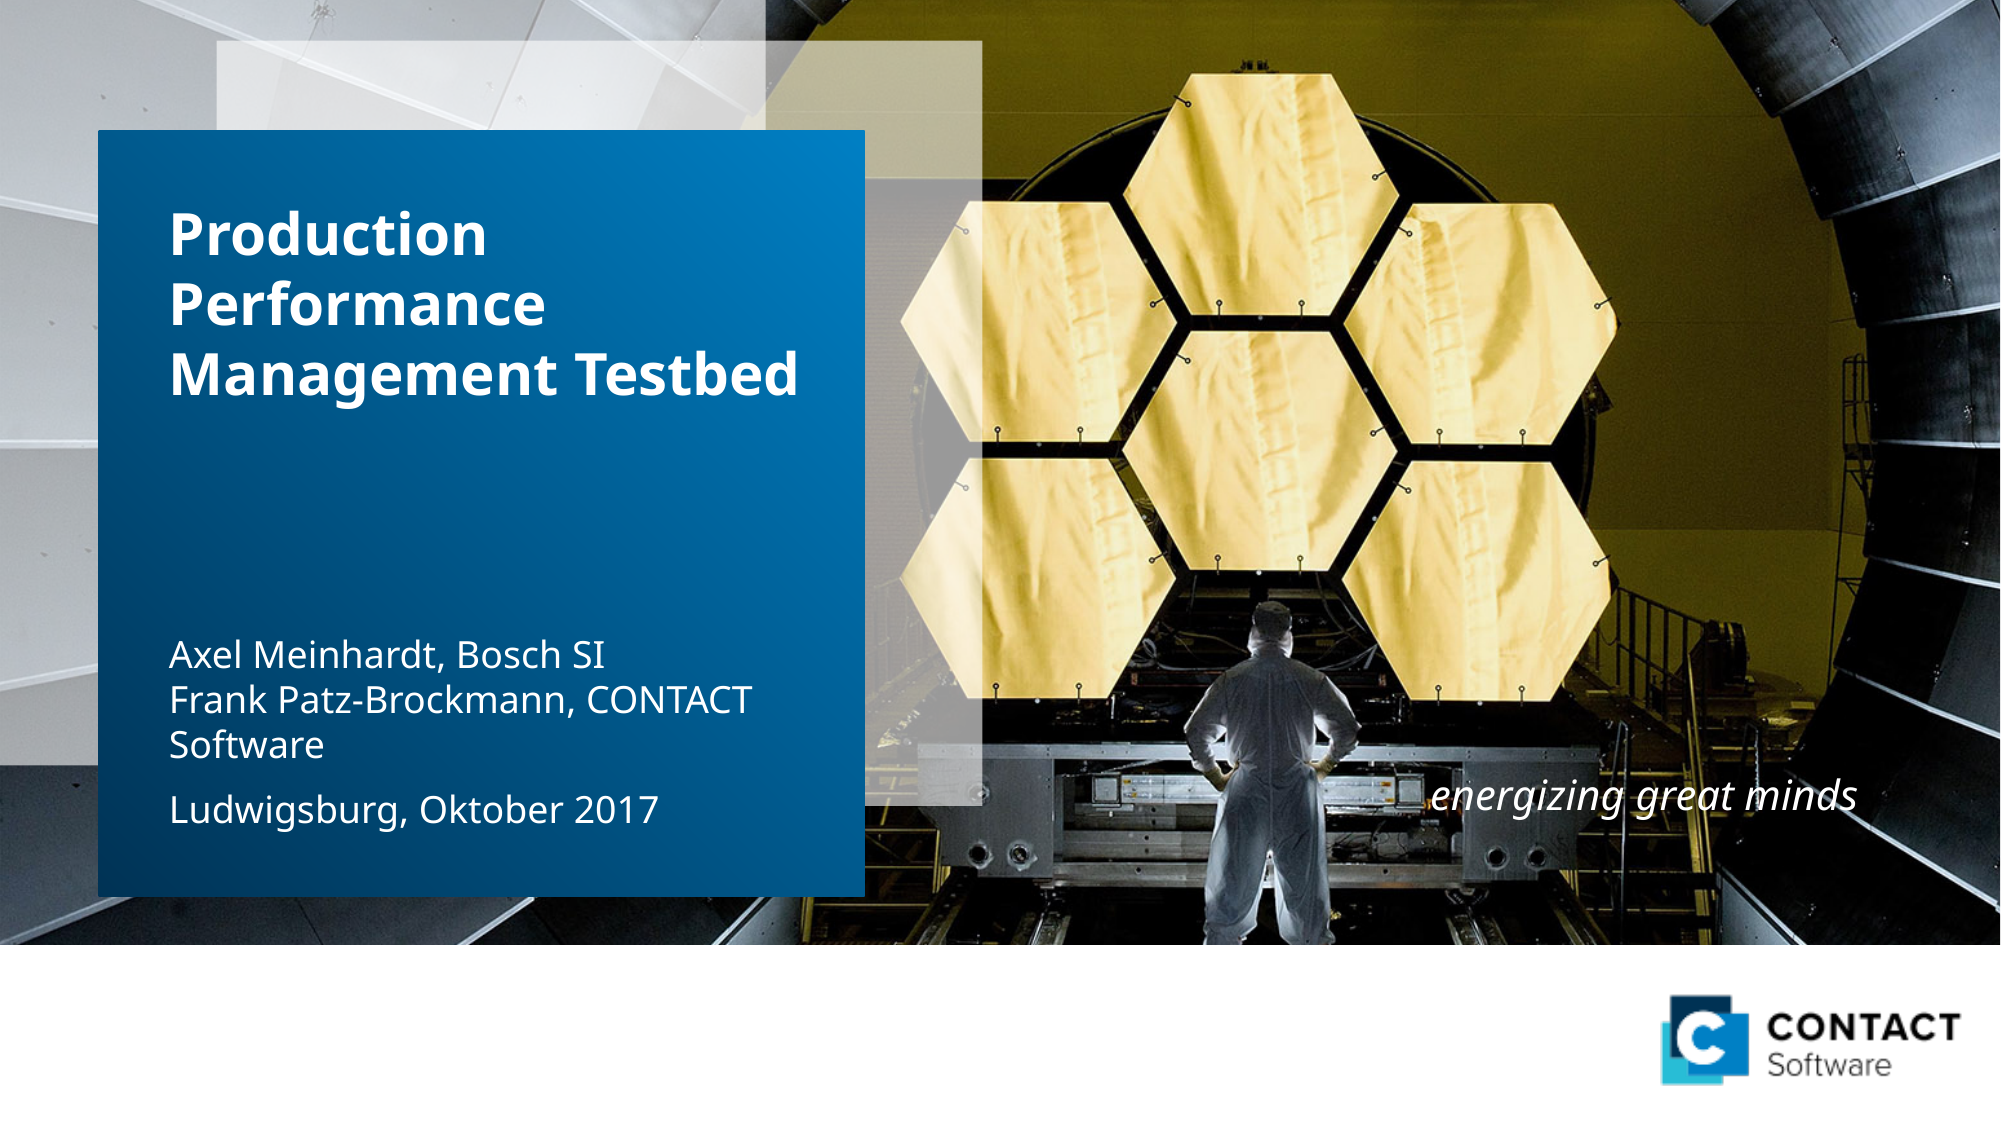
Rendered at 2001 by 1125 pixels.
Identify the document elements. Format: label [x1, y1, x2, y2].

picture [0, 0, 2001, 946]
